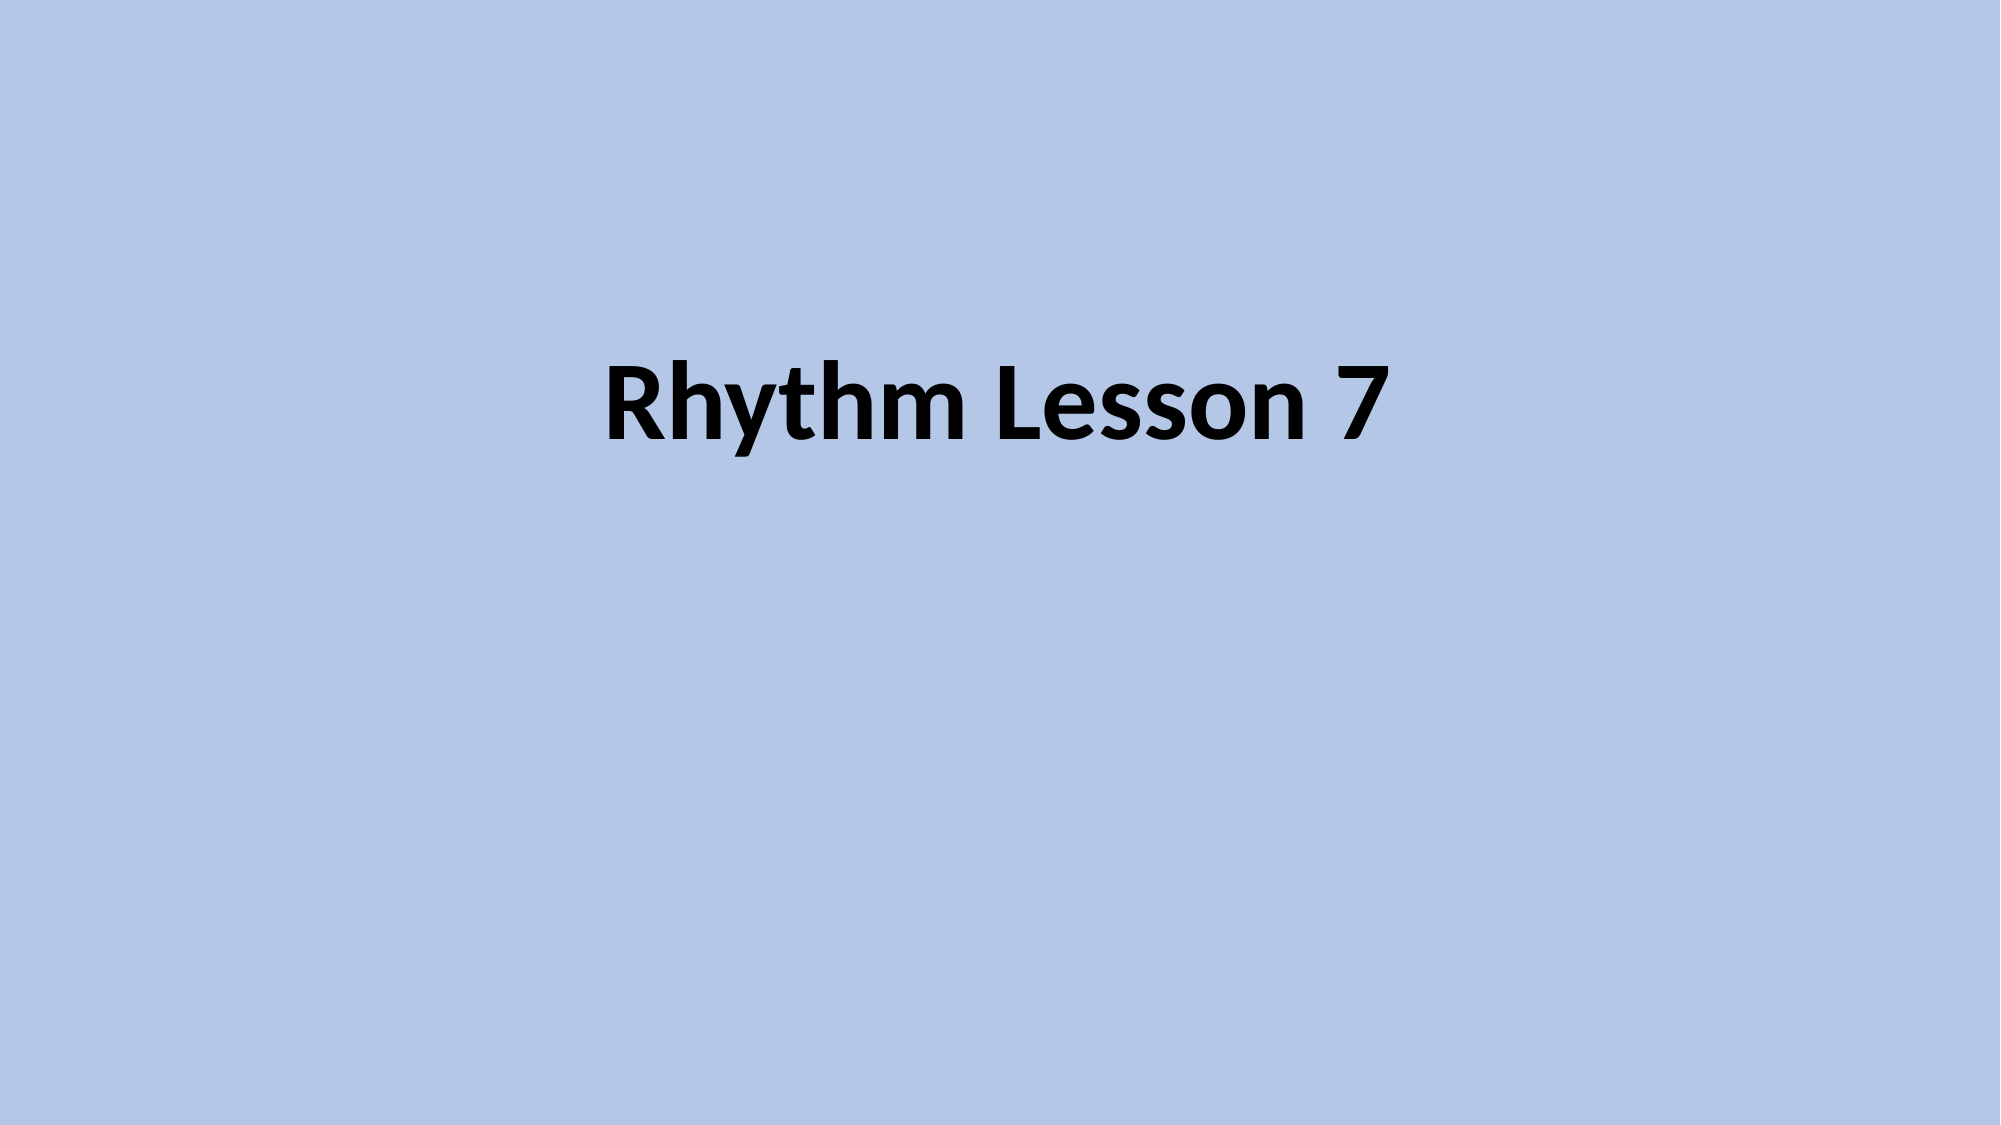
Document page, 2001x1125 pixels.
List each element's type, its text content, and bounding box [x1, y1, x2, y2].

text_box Rhythm Lesson 7 [588, 319, 1460, 470]
